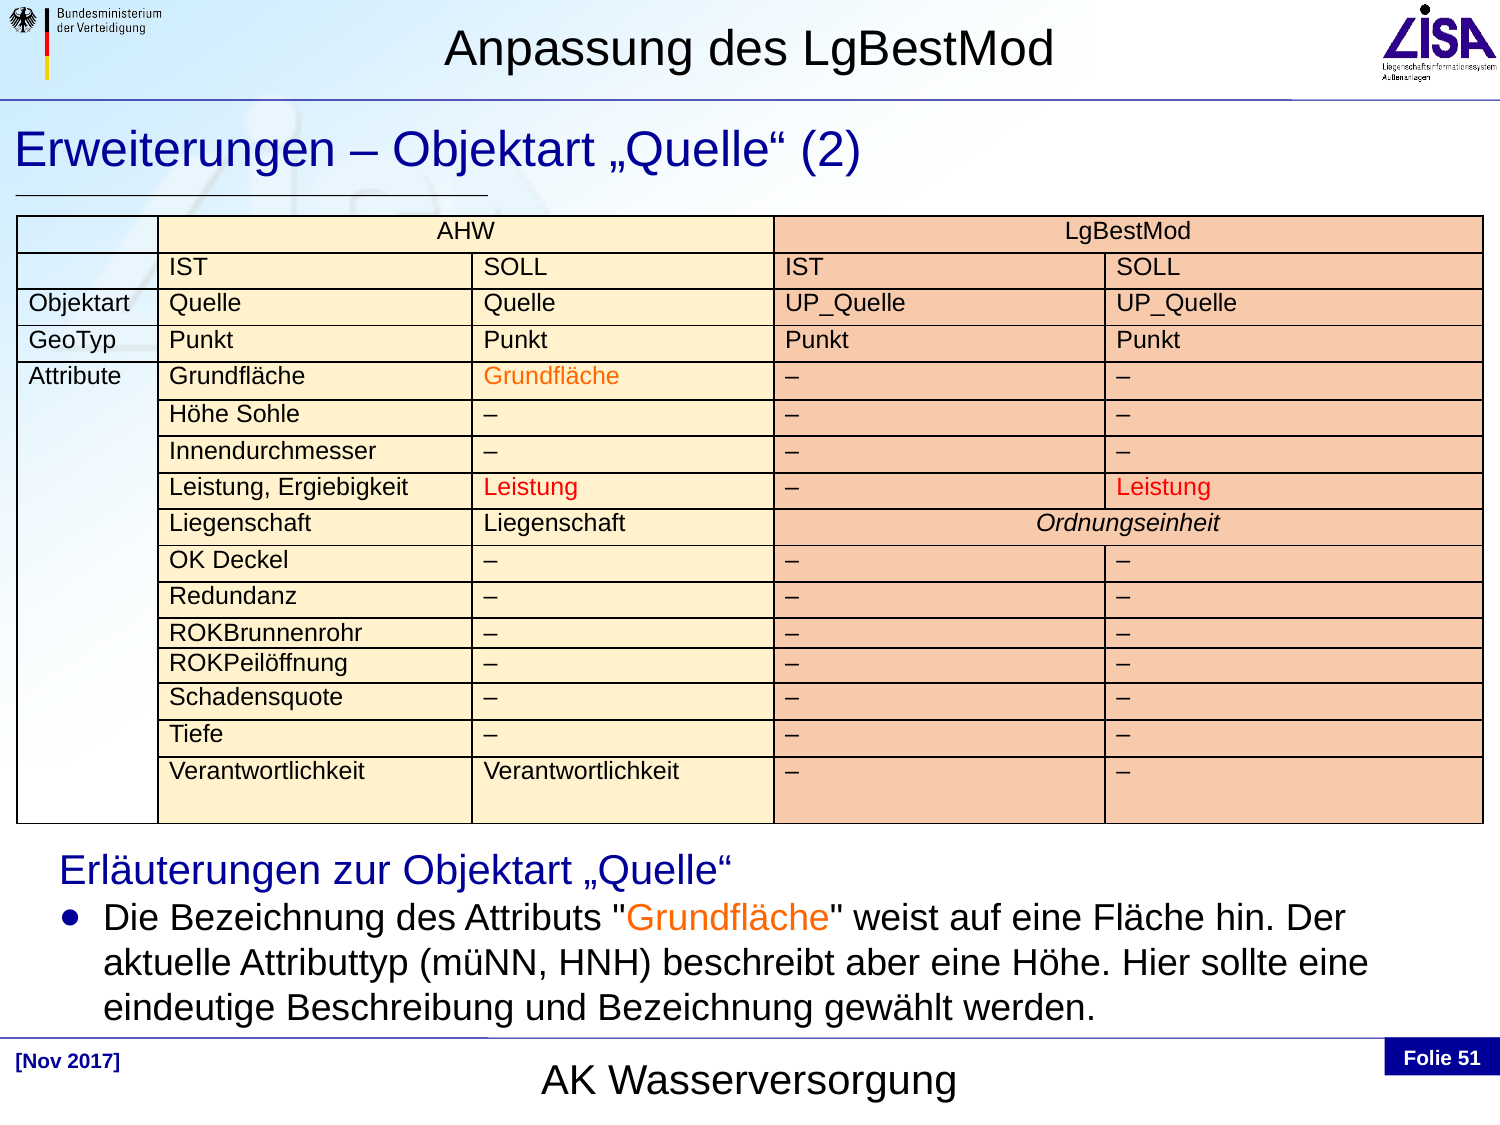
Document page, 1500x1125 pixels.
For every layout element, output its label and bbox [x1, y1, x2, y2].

table_cell [1106, 649, 1482, 682]
table_cell [18, 326, 157, 361]
table_cell [473, 326, 773, 361]
table_cell [473, 474, 773, 508]
table_cell [473, 437, 773, 472]
table_cell [775, 401, 1104, 435]
table_cell [775, 684, 1104, 719]
table_cell [775, 474, 1104, 508]
table_cell [473, 721, 773, 756]
table_cell [159, 363, 471, 399]
table_header [18, 217, 157, 252]
text_box [0, 835, 1500, 1036]
table_cell [1106, 437, 1482, 472]
table_cell [775, 721, 1104, 756]
table_cell [1106, 254, 1482, 288]
table_cell [159, 583, 471, 617]
table_cell [775, 363, 1104, 399]
table_cell [1106, 363, 1482, 399]
table_cell [159, 649, 471, 682]
table_cell [1106, 619, 1482, 647]
table_cell [473, 619, 773, 647]
table_cell [1106, 546, 1482, 581]
table_cell [159, 721, 471, 756]
table_cell [1106, 326, 1482, 361]
picture [1382, 3, 1497, 83]
table_cell [18, 290, 157, 325]
table_cell [775, 758, 1104, 823]
table_cell [1106, 684, 1482, 719]
table_header [159, 217, 773, 252]
table_cell [775, 254, 1104, 288]
table_cell [473, 758, 773, 823]
table_cell [159, 326, 471, 361]
text_box [0, 108, 1500, 184]
table_cell [1106, 721, 1482, 756]
table_cell [473, 583, 773, 617]
table_cell [775, 326, 1104, 361]
table_cell [1106, 583, 1482, 617]
table_cell [159, 437, 471, 472]
table_cell [775, 619, 1104, 647]
table_cell [1106, 401, 1482, 435]
table_cell [1106, 474, 1482, 508]
table_cell [1106, 758, 1482, 823]
table_cell [18, 254, 157, 288]
table_cell [159, 546, 471, 581]
table_cell [159, 254, 471, 288]
table_header [775, 217, 1482, 252]
table_cell [159, 474, 471, 508]
table_cell [473, 401, 773, 435]
picture [0, 101, 1089, 108]
table_cell [159, 758, 471, 823]
table_cell [473, 684, 773, 719]
table_cell [473, 363, 773, 399]
table_cell [775, 583, 1104, 617]
table_cell [775, 290, 1104, 325]
table_cell [473, 290, 773, 325]
table_cell [159, 510, 471, 545]
table_cell [473, 510, 773, 545]
table_cell [473, 254, 773, 288]
picture [0, 184, 1089, 762]
picture [0, 0, 1089, 99]
table_cell [159, 684, 471, 719]
table_cell [775, 510, 1482, 545]
table_cell [473, 546, 773, 581]
table_cell [159, 290, 471, 325]
table_cell [159, 401, 471, 435]
table_cell [1106, 290, 1482, 325]
table_cell [473, 649, 773, 682]
table_cell [775, 546, 1104, 581]
table_cell [18, 363, 157, 823]
table_cell [775, 437, 1104, 472]
table_cell [159, 619, 471, 647]
table_cell [775, 649, 1104, 682]
